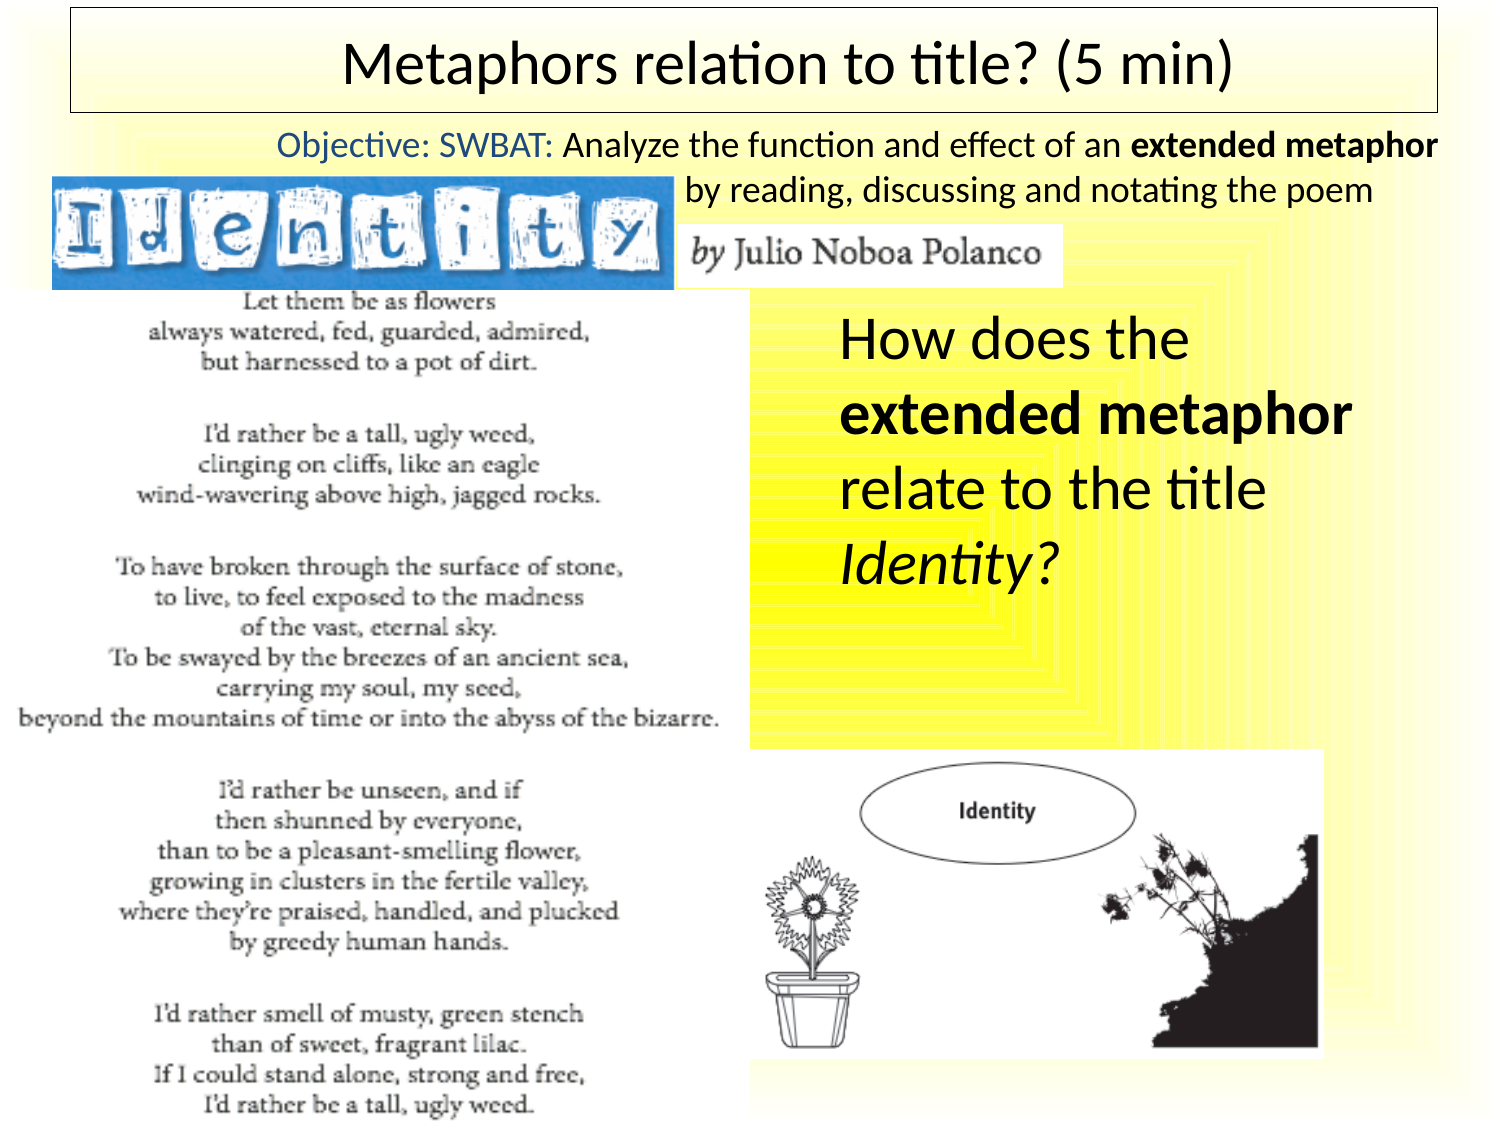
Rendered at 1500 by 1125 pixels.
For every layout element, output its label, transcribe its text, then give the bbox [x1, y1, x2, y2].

picture [676, 224, 1063, 288]
picture [749, 749, 1324, 1059]
text_box How does the extended metaphor relate to the title Identity? [824, 289, 1413, 605]
title Metaphors relation to title? (5 min) [70, 7, 1438, 113]
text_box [0, 175, 751, 1125]
text_box Objective: SWBAT: Analyze the function and effect of an extended metaphor by reading, discussing and notating the poem Identity. [158, 112, 1500, 263]
